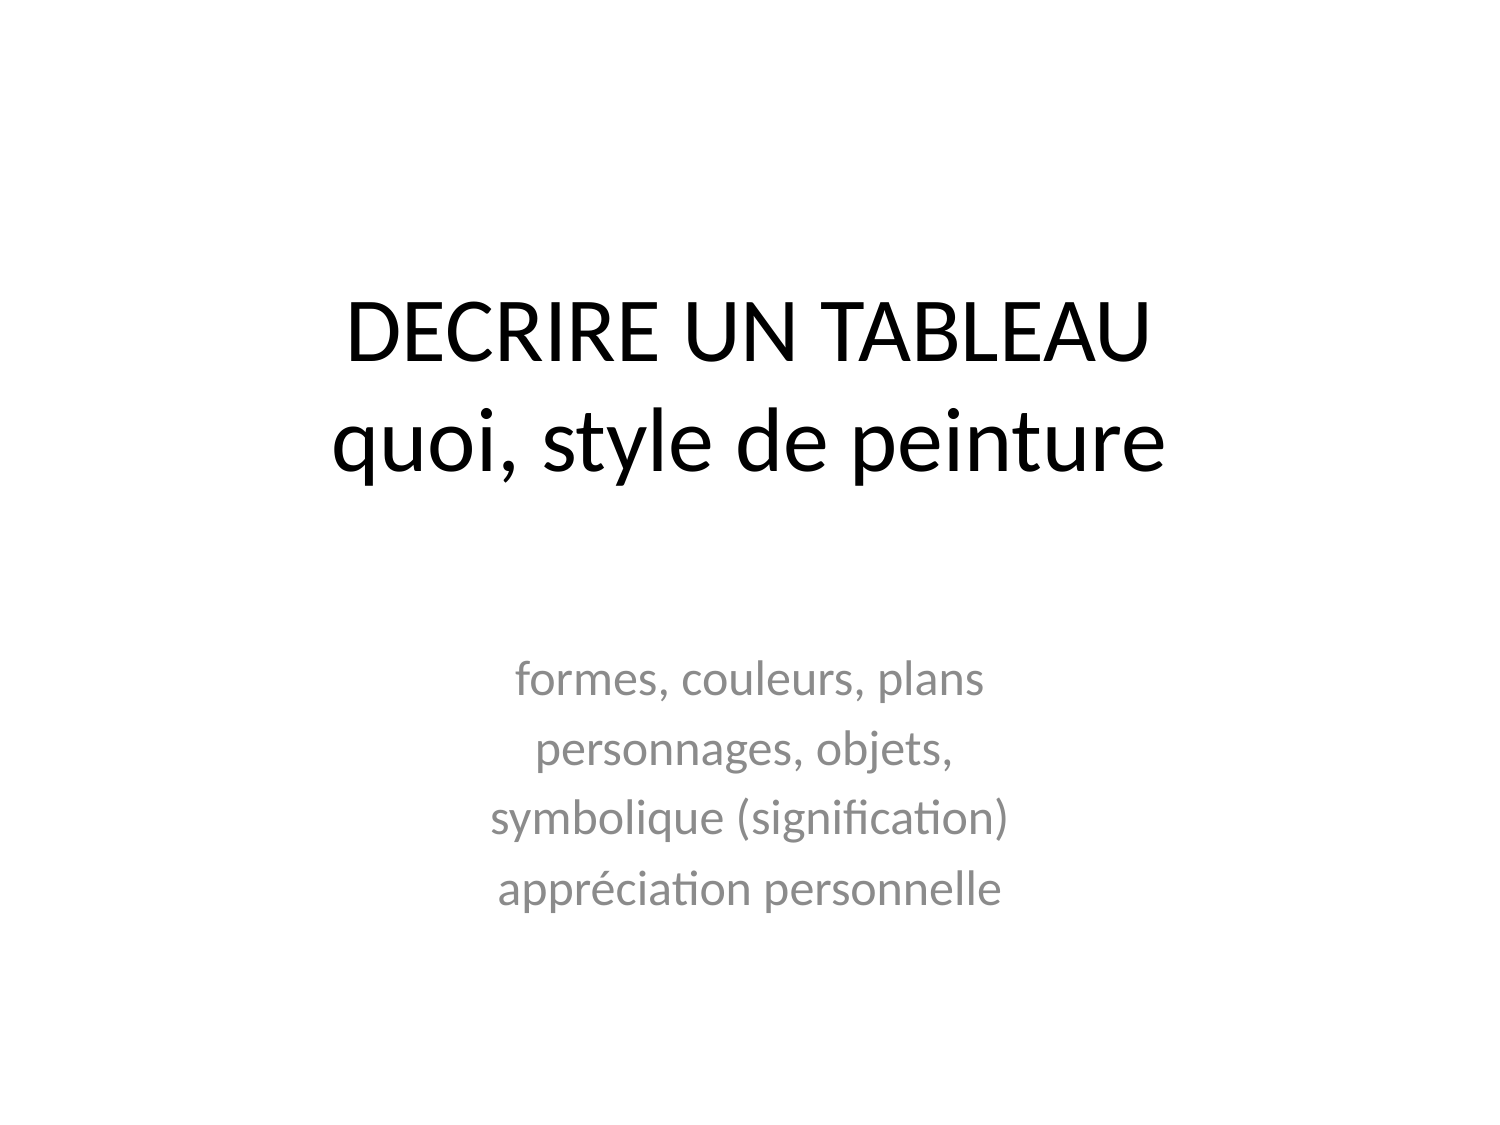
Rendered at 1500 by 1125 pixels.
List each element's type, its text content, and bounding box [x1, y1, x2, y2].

subtitle formes, couleurs, plans personnages, objets, symbolique (signification) appréciation personnelle [225, 637, 1275, 925]
title DECRIRE UN TABLEAU quoi, style de peinture [112, 243, 1388, 516]
